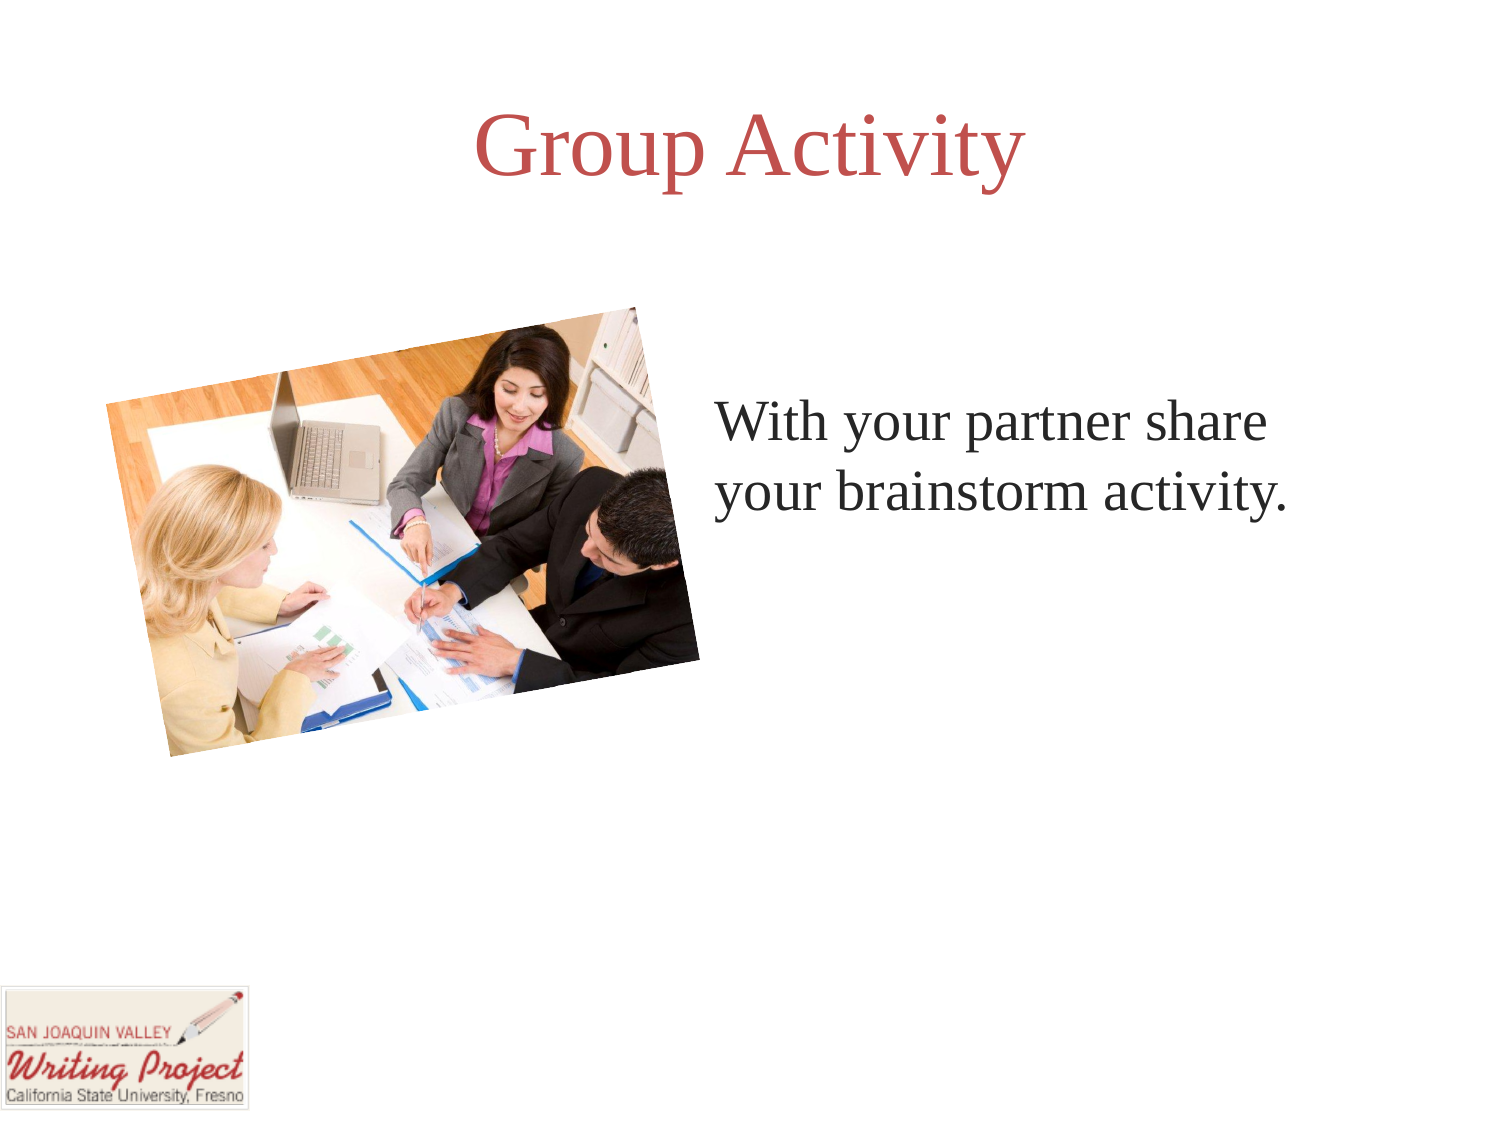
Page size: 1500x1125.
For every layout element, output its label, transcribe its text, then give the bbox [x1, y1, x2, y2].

picture [0, 985, 251, 1111]
text_box With your partner share your brainstorm activity. [699, 374, 1360, 530]
title Group Activity [75, 45, 1425, 233]
picture [107, 307, 699, 756]
